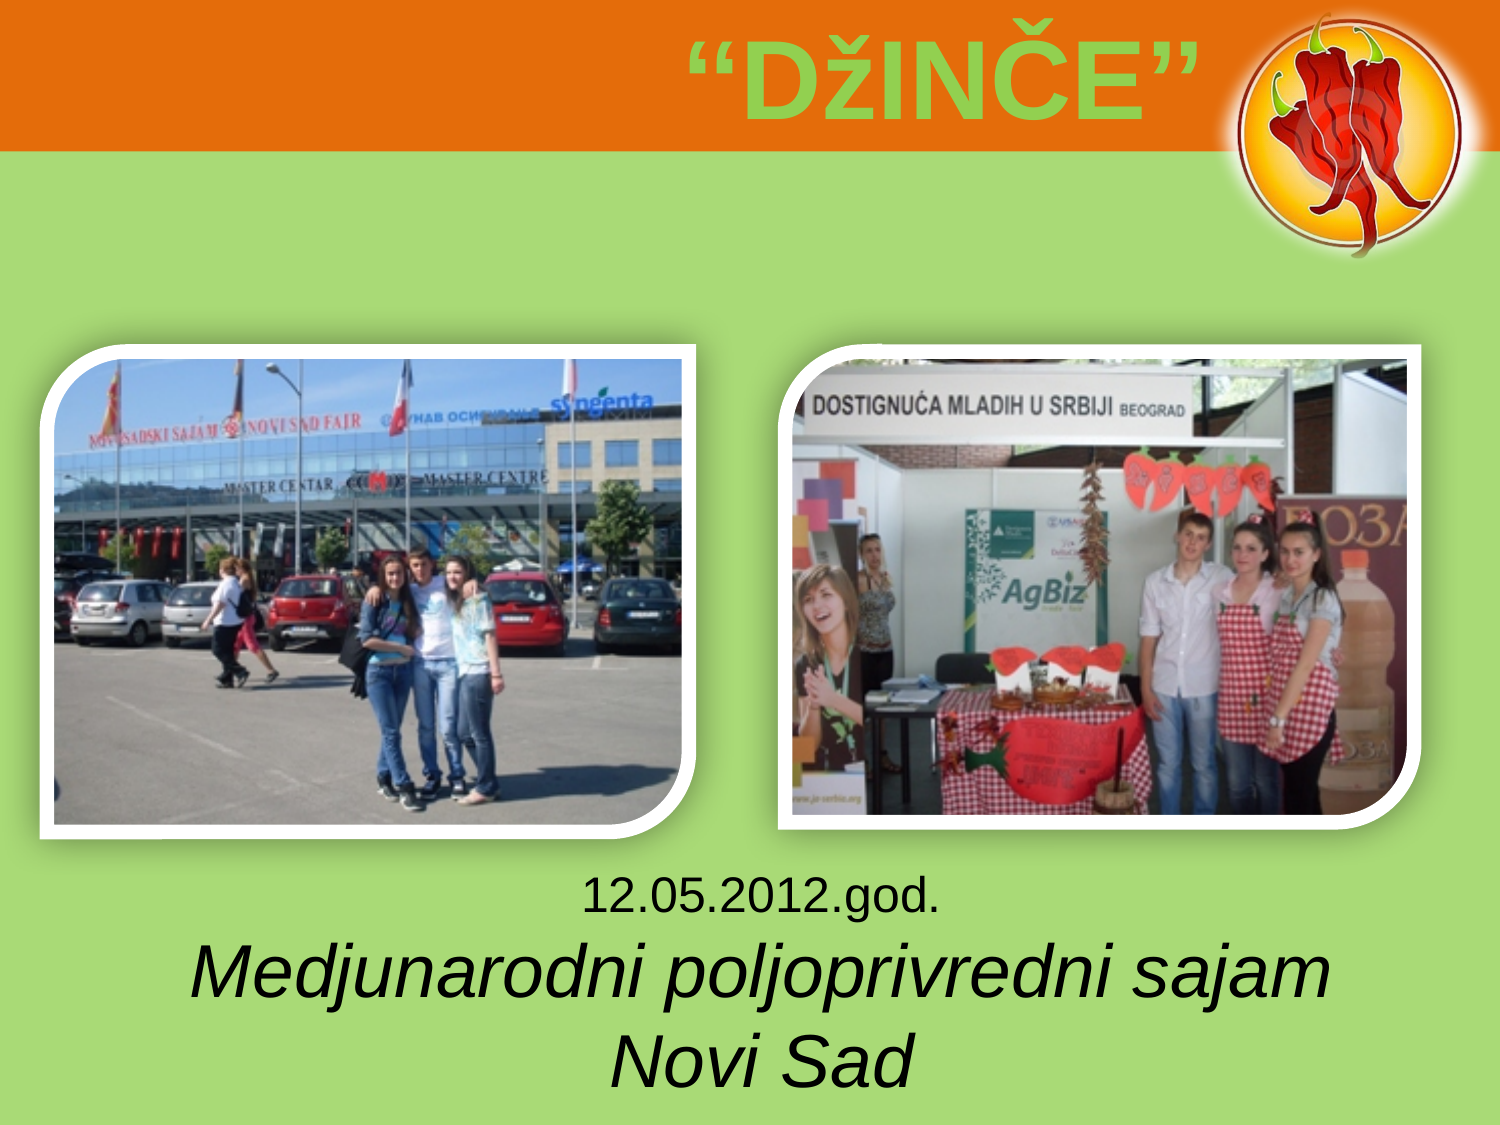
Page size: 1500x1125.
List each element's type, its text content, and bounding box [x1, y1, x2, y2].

picture [784, 351, 1415, 823]
picture [46, 351, 690, 833]
text_box ‘‘DžINČE’’ [542, 0, 1204, 150]
picture [1205, 0, 1500, 270]
text_box [0, 0, 1200, 152]
text_box 12.05.2012.god. Medjunarodni poljoprivredni sajam Novi Sad [46, 855, 1477, 1111]
